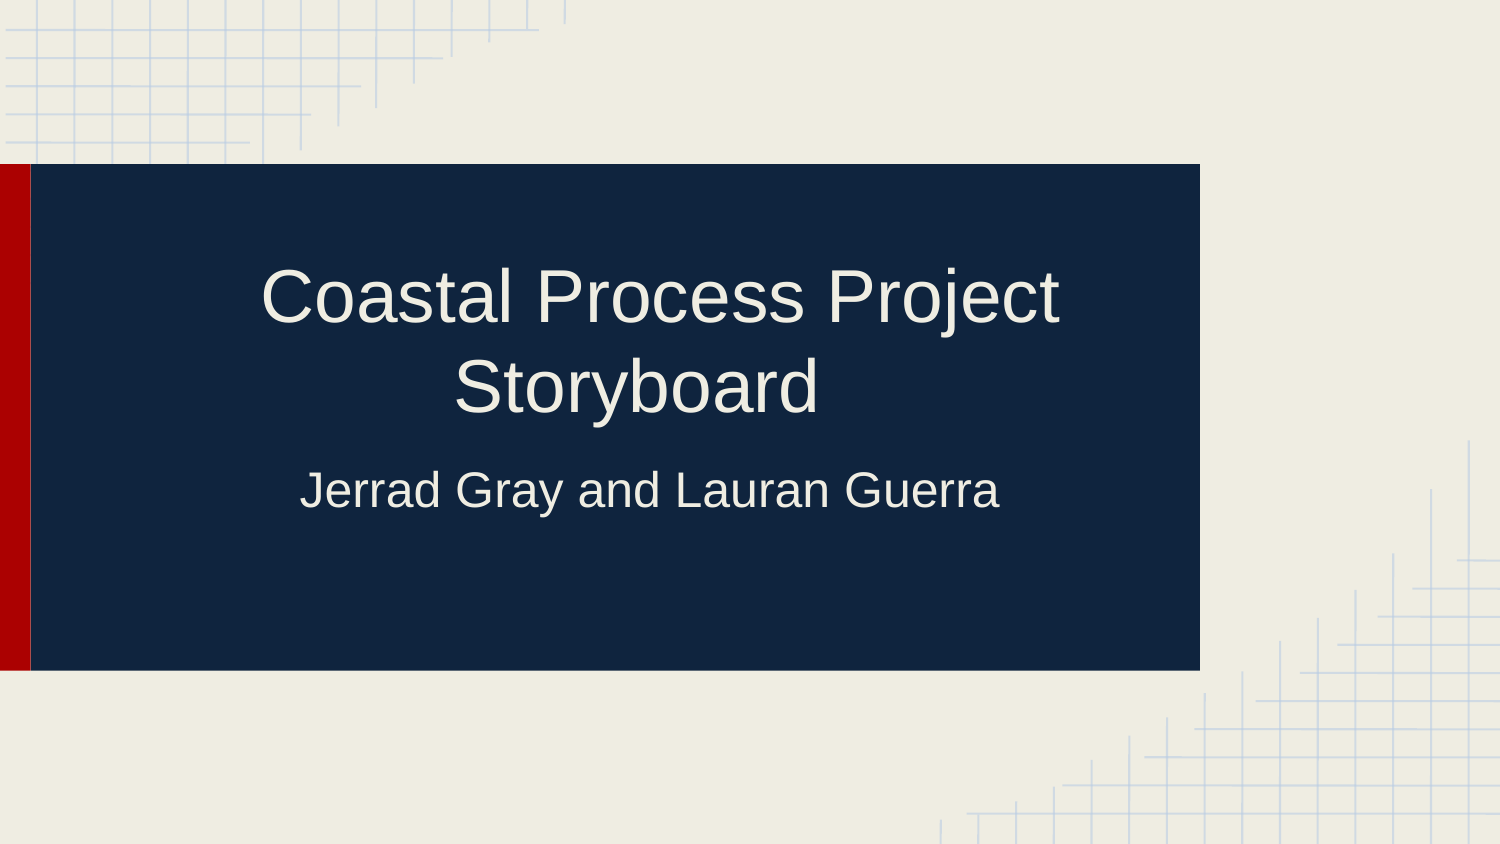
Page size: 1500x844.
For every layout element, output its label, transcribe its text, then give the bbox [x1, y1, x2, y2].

title Coastal Process Project Storyboard [112, 278, 1163, 442]
subtitle Jerrad Gray and Lauran Guerra [112, 442, 1163, 554]
